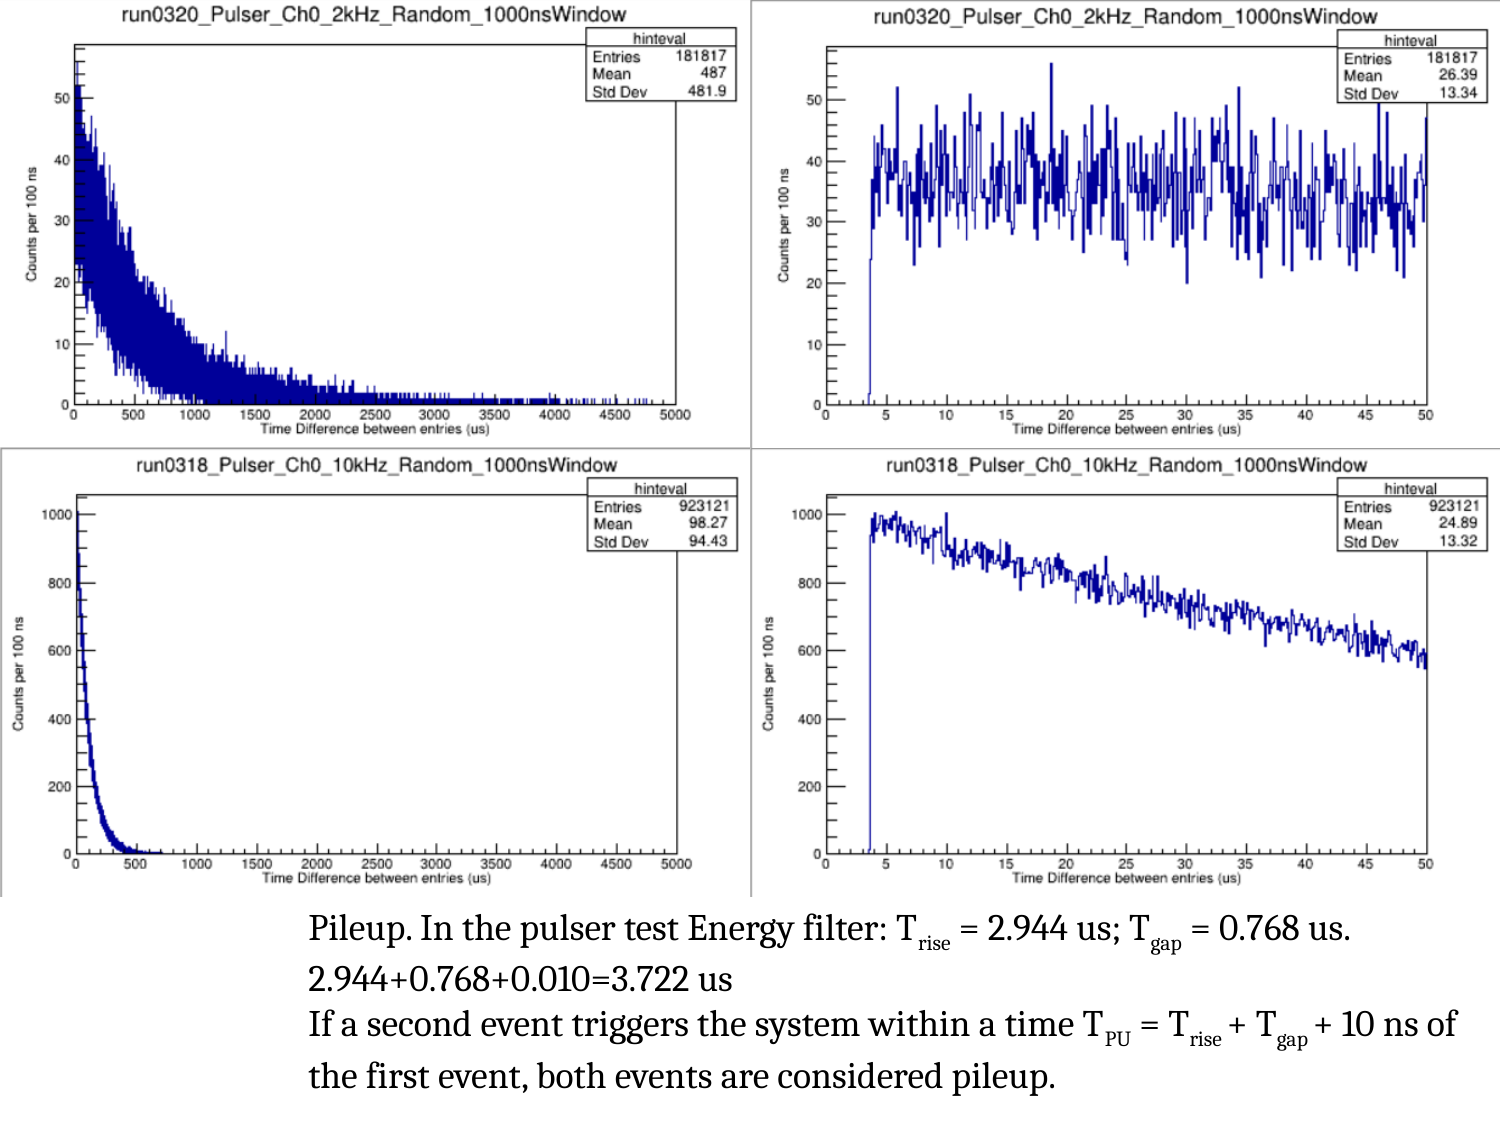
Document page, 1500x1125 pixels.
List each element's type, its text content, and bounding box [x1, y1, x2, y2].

text_box Pileup. In the pulser test Energy filter: Trise = 2.944 us; Tgap = 0.768 us. 2.944+0.768+0.010=3.722 us If a second event triggers the system within a time TPU = Trise + Tgap + 10 ns of the first event, both events are considered pileup. [293, 897, 1500, 1103]
picture [0, 0, 1500, 897]
